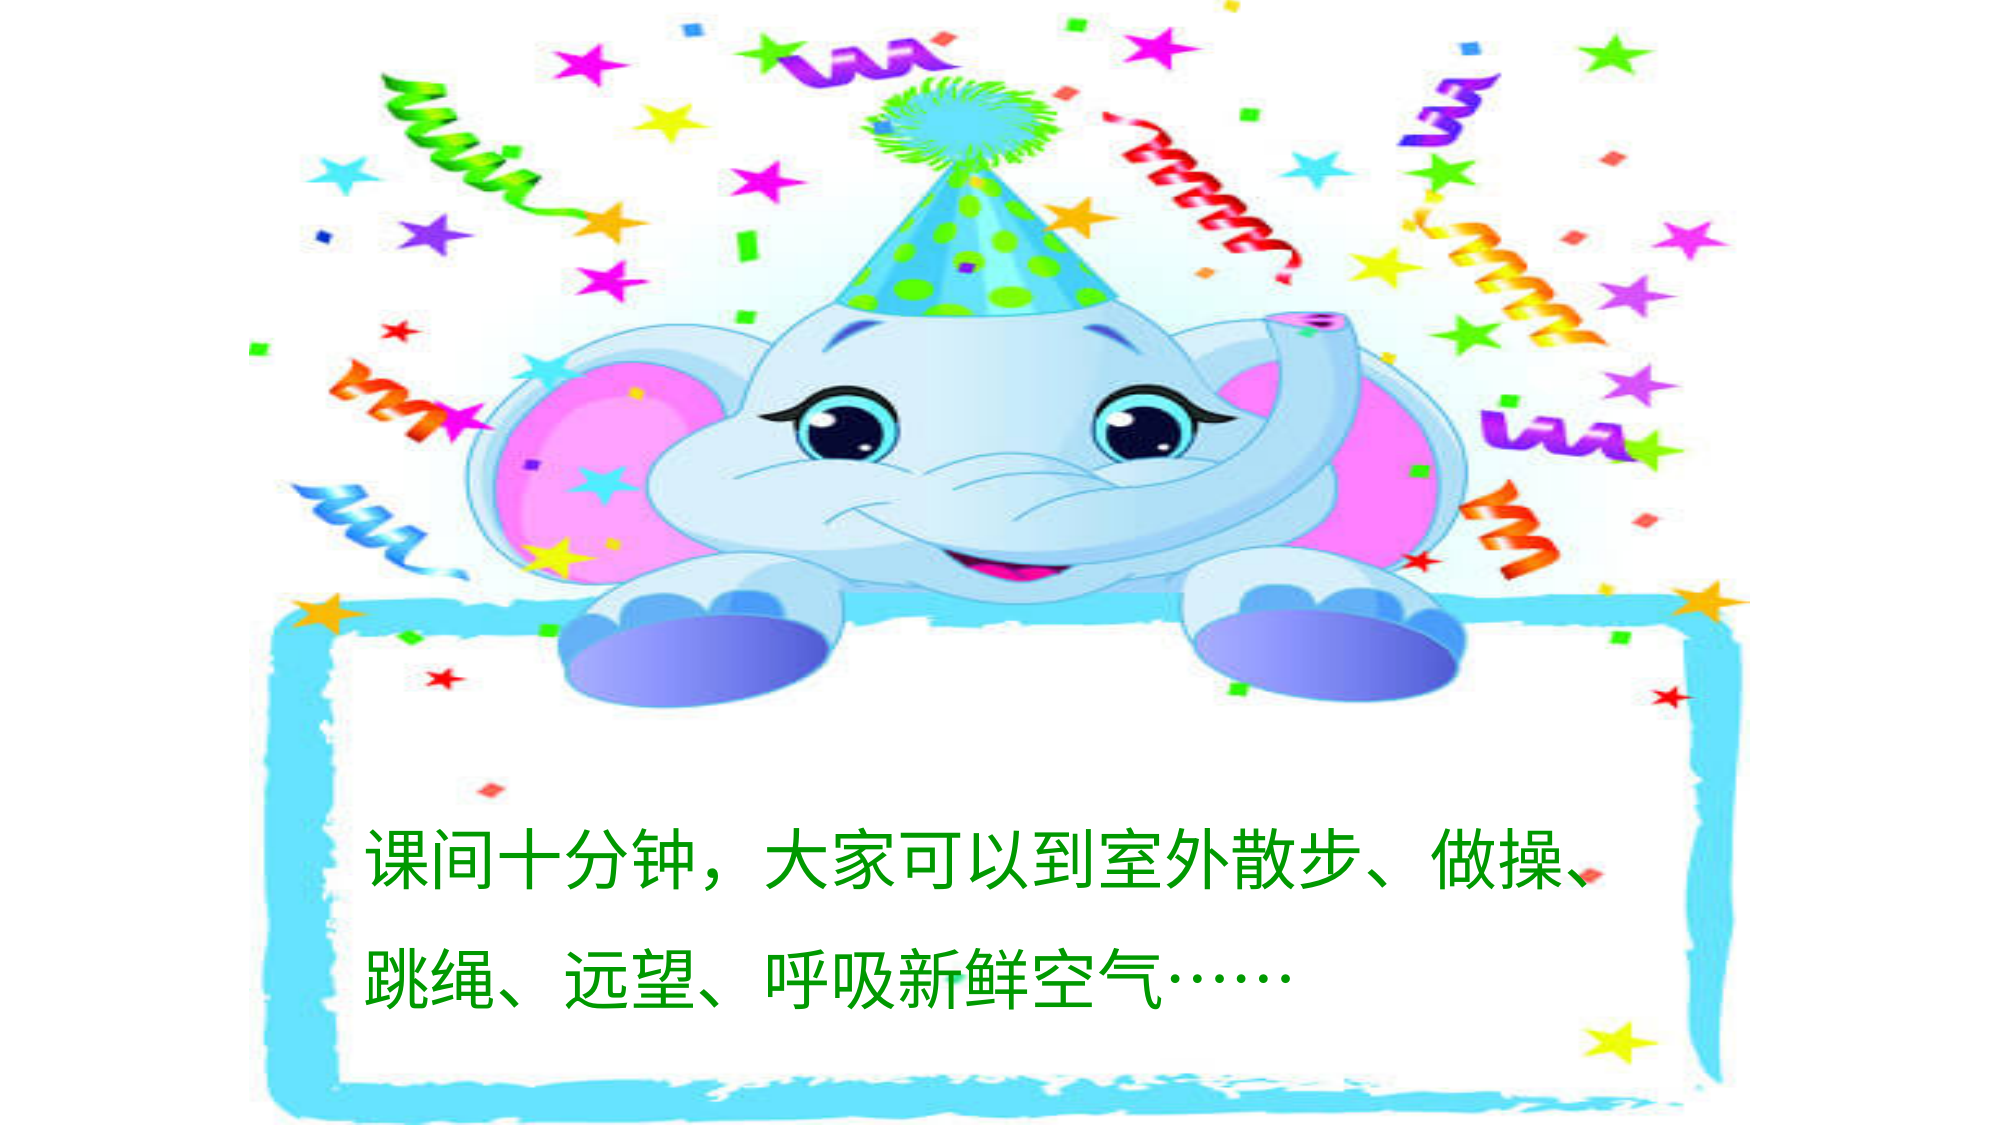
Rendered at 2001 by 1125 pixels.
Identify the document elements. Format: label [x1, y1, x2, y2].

picture [249, 0, 1751, 1125]
